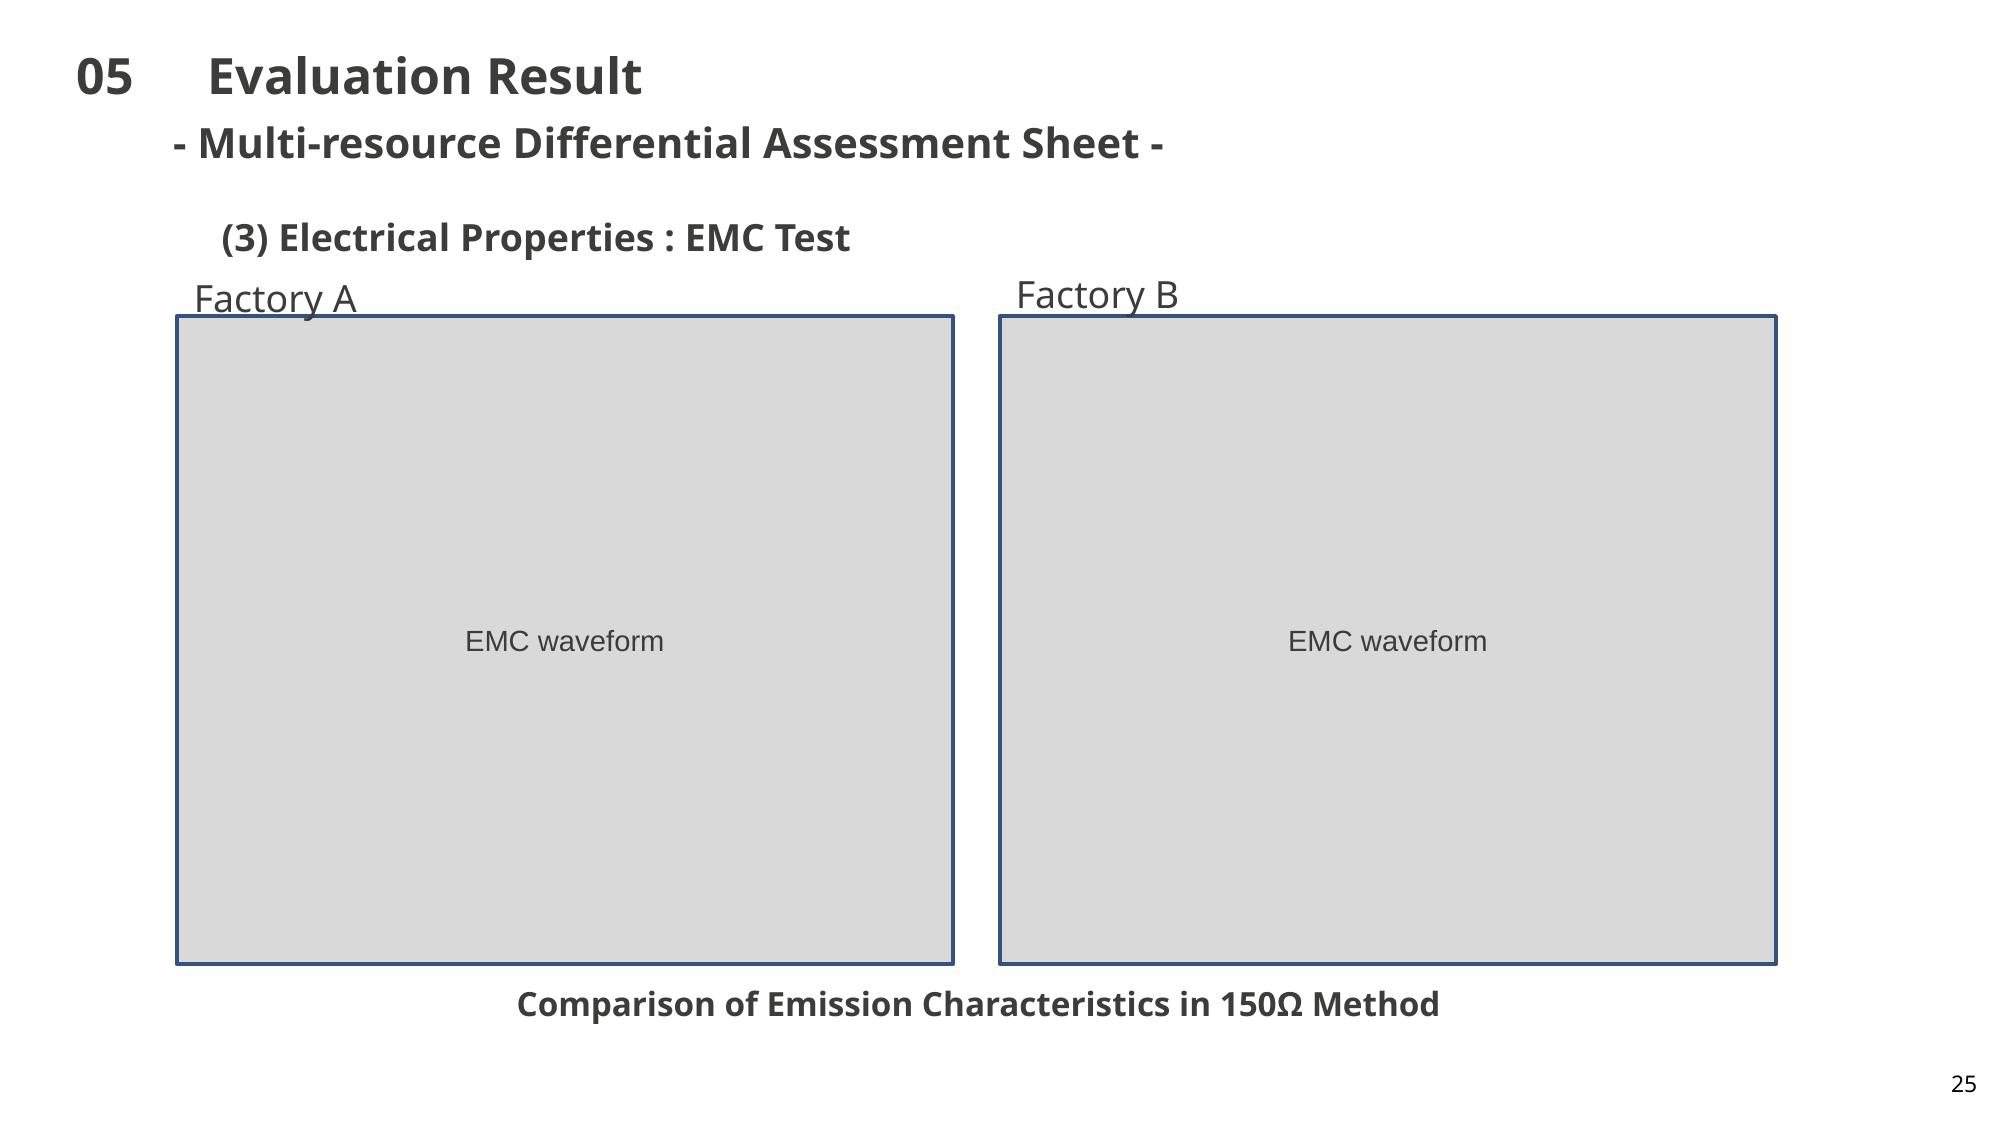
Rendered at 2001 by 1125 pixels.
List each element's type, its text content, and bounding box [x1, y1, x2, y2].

text_box Factory A [179, 267, 372, 327]
text_box Comparison of Emission Characteristics in 150Ω Method [348, 975, 1611, 1031]
text_box EMC waveform [175, 314, 955, 966]
text_box - Multi-resource Differential Assessment Sheet - [173, 122, 1994, 168]
text_box (3) Electrical Properties : EMC Test [206, 206, 867, 267]
title 05 Evaluation Result [0, 0, 1877, 123]
text_box EMC waveform [998, 314, 1778, 966]
text_box Factory B [1000, 263, 1195, 324]
